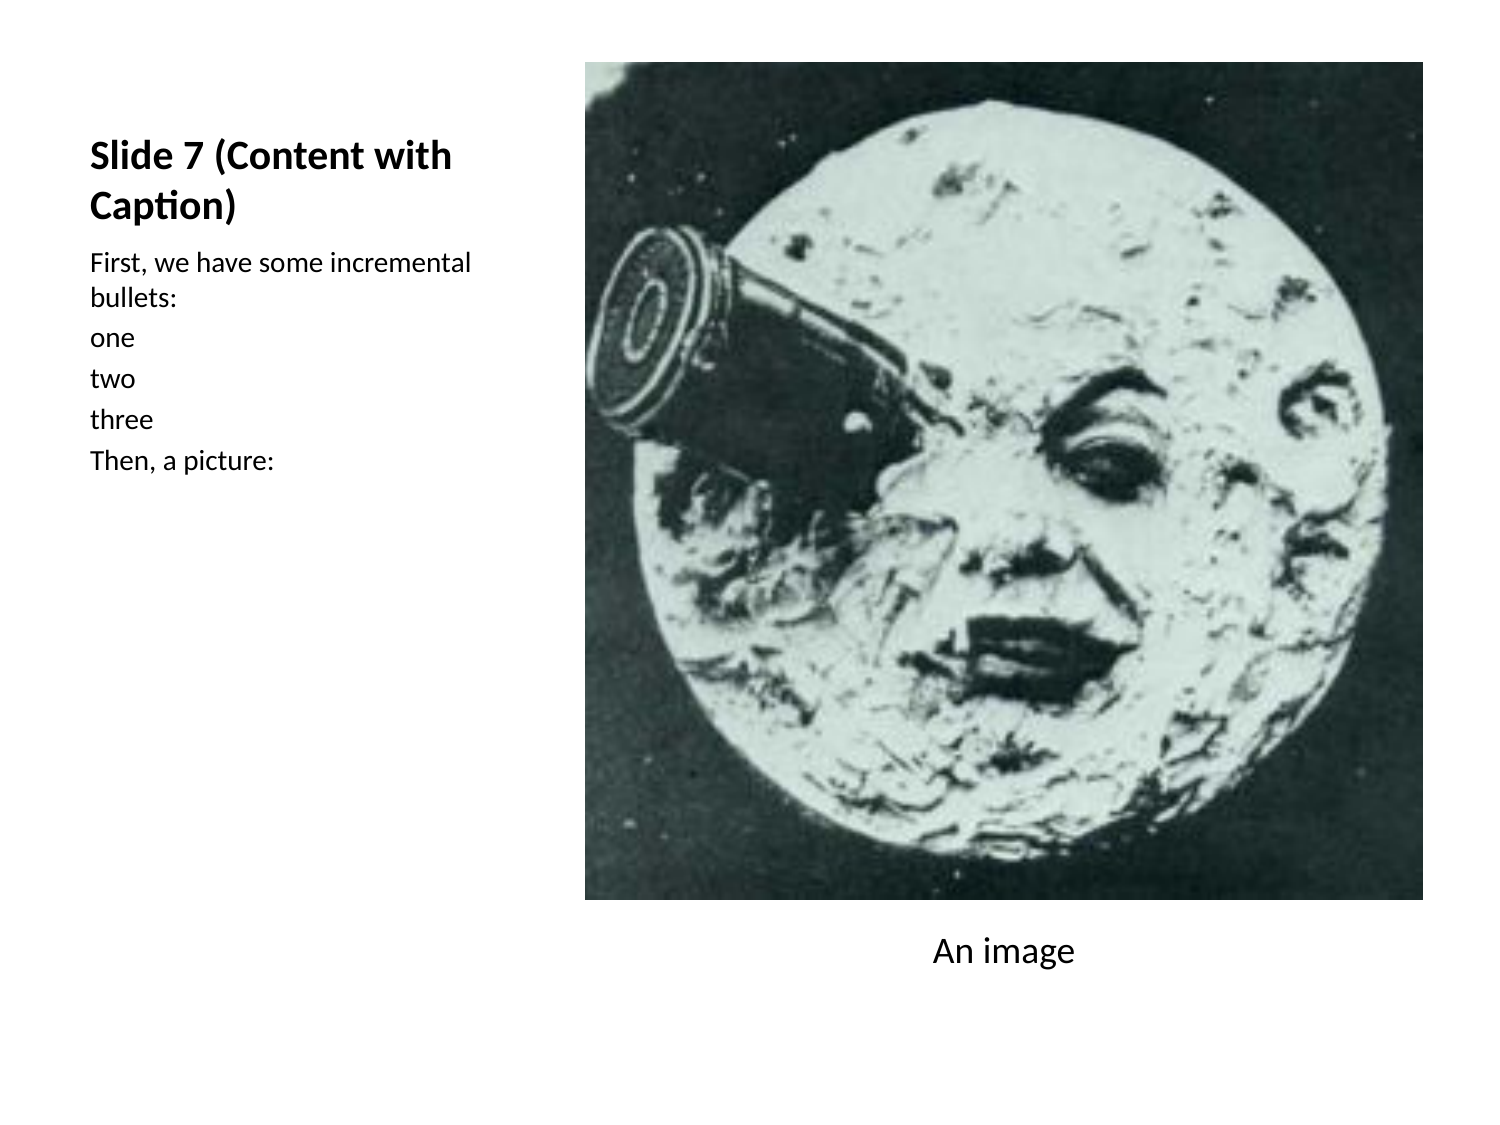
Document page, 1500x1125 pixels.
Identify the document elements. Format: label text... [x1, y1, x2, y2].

picture [585, 62, 1424, 901]
list First, we have some incremental bullets: one two three Then, a picture: [75, 235, 569, 1005]
text_box An image [585, 918, 1423, 1003]
title Slide 7 (Content with Caption) [75, 44, 569, 235]
